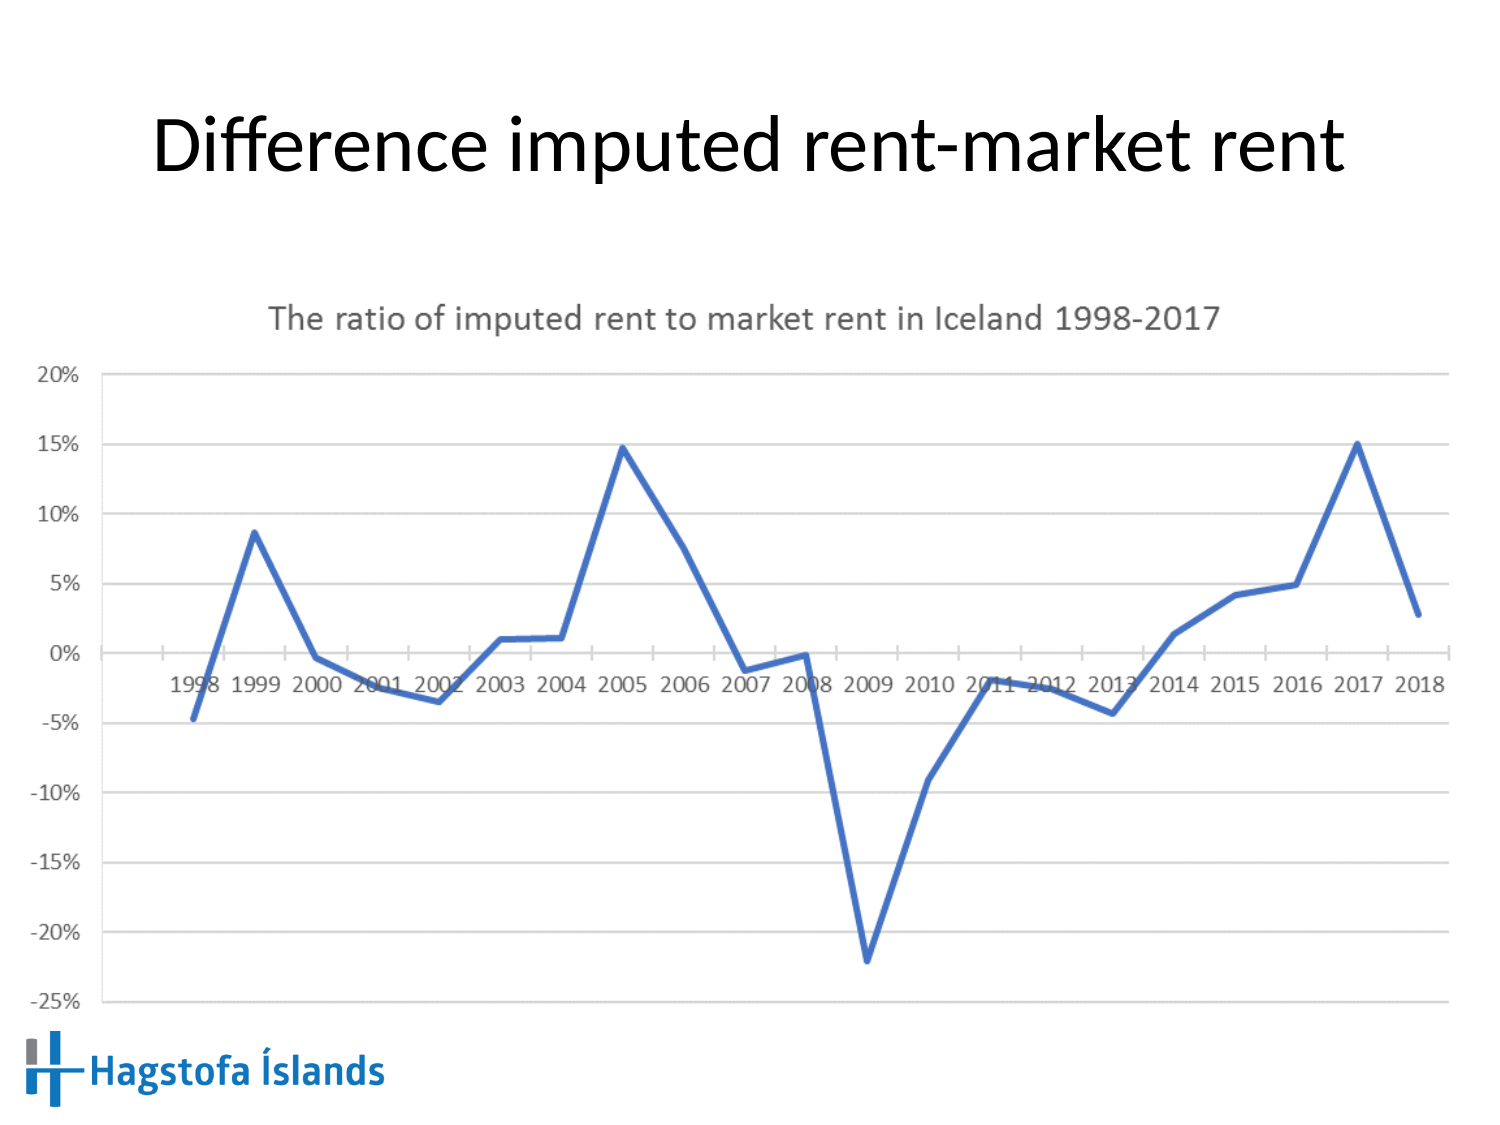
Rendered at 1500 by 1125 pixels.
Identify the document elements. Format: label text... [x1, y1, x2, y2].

title Difference imputed rent-market rent [75, 45, 1425, 233]
picture [12, 274, 1480, 1109]
